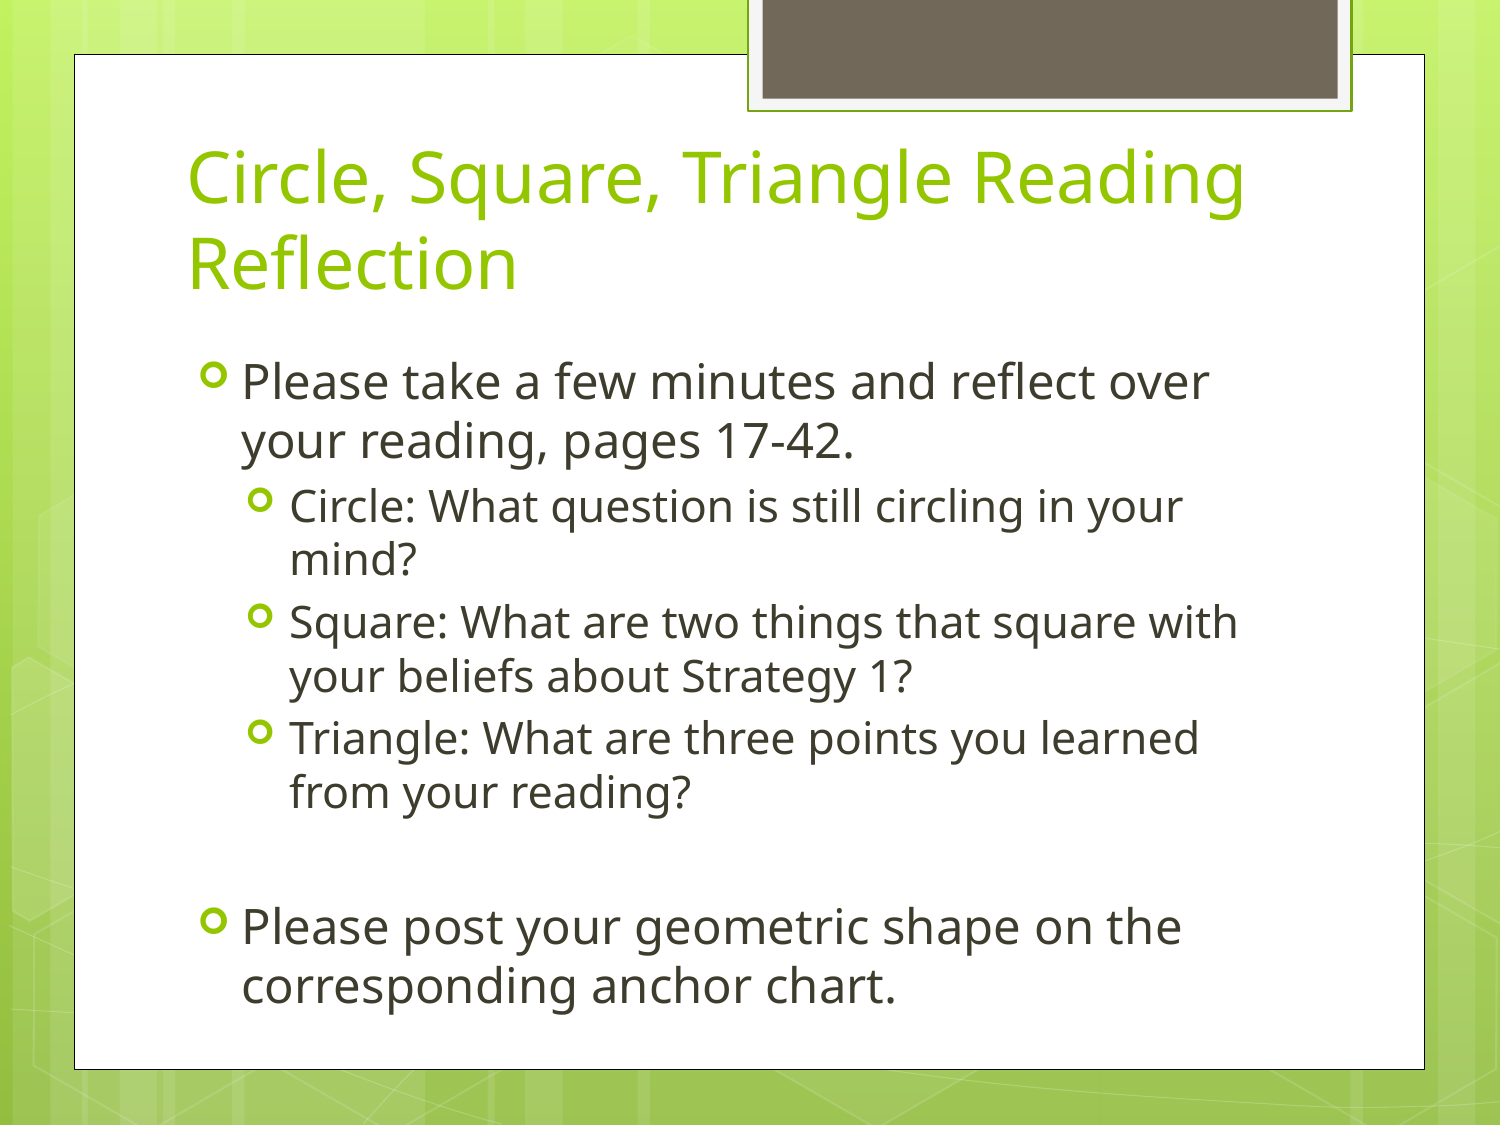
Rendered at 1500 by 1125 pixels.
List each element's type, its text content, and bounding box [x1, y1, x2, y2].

list Please take a few minutes and reflect over your reading, pages 17-42. Circle: What question is still circling in your mind? Square: What are two things that square with your beliefs about Strategy 1? Triangle: What are three points you learned from your reading? Please post your geometric shape on the corresponding anchor chart. [171, 343, 1324, 1022]
title Circle, Square, Triangle Reading Reflection [171, 123, 1324, 312]
